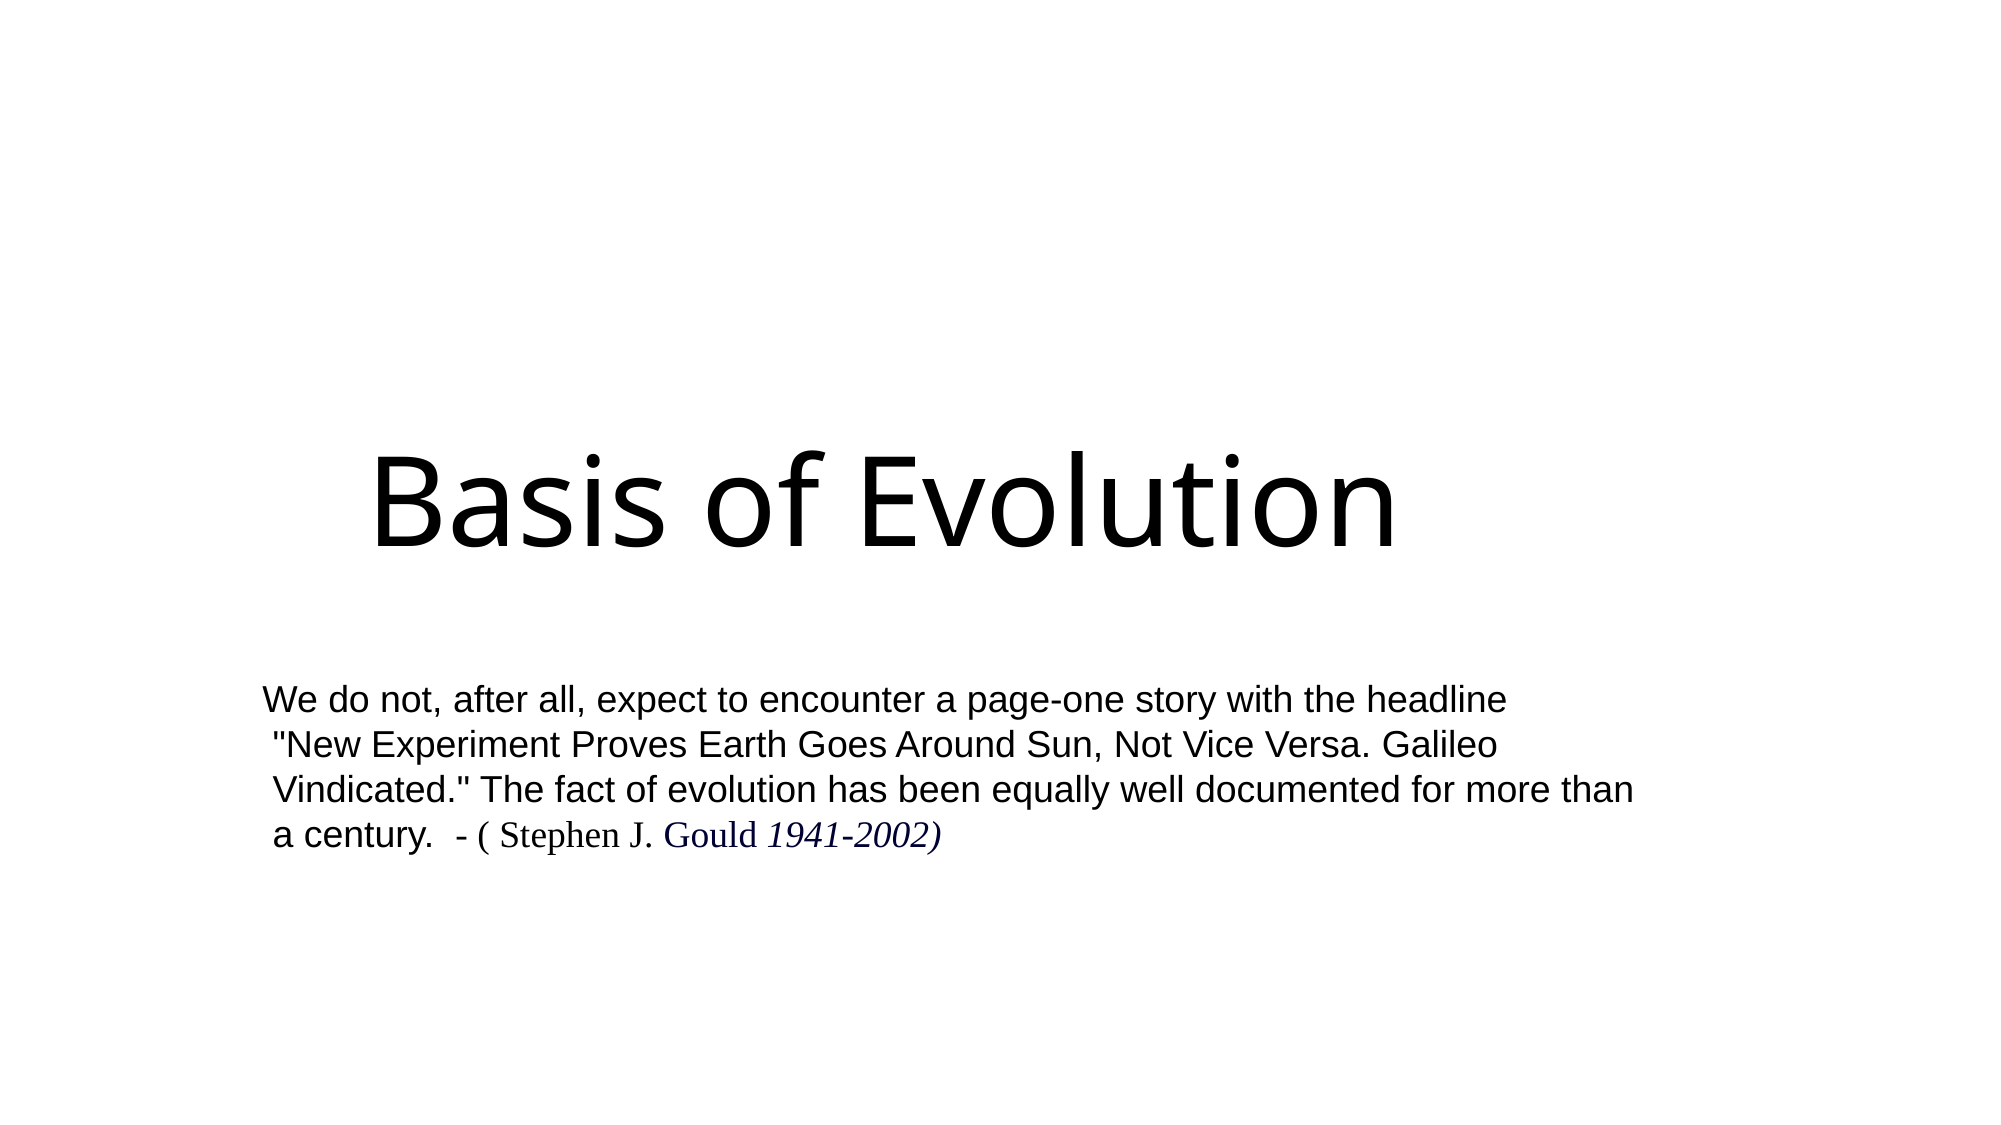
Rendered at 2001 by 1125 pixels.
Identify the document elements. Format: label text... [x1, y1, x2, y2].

subtitle We do not, after all, expect to encounter a page-one story with the headline "New Experiment Proves Earth Goes Around Sun, Not Vice Versa. Galileo Vindicated." The fact of evolution has been equally well documented for more than a century. - ( Stephen J. Gould 1941-2002) [247, 476, 1666, 1125]
title Basis of Evolution [247, 310, 1522, 476]
